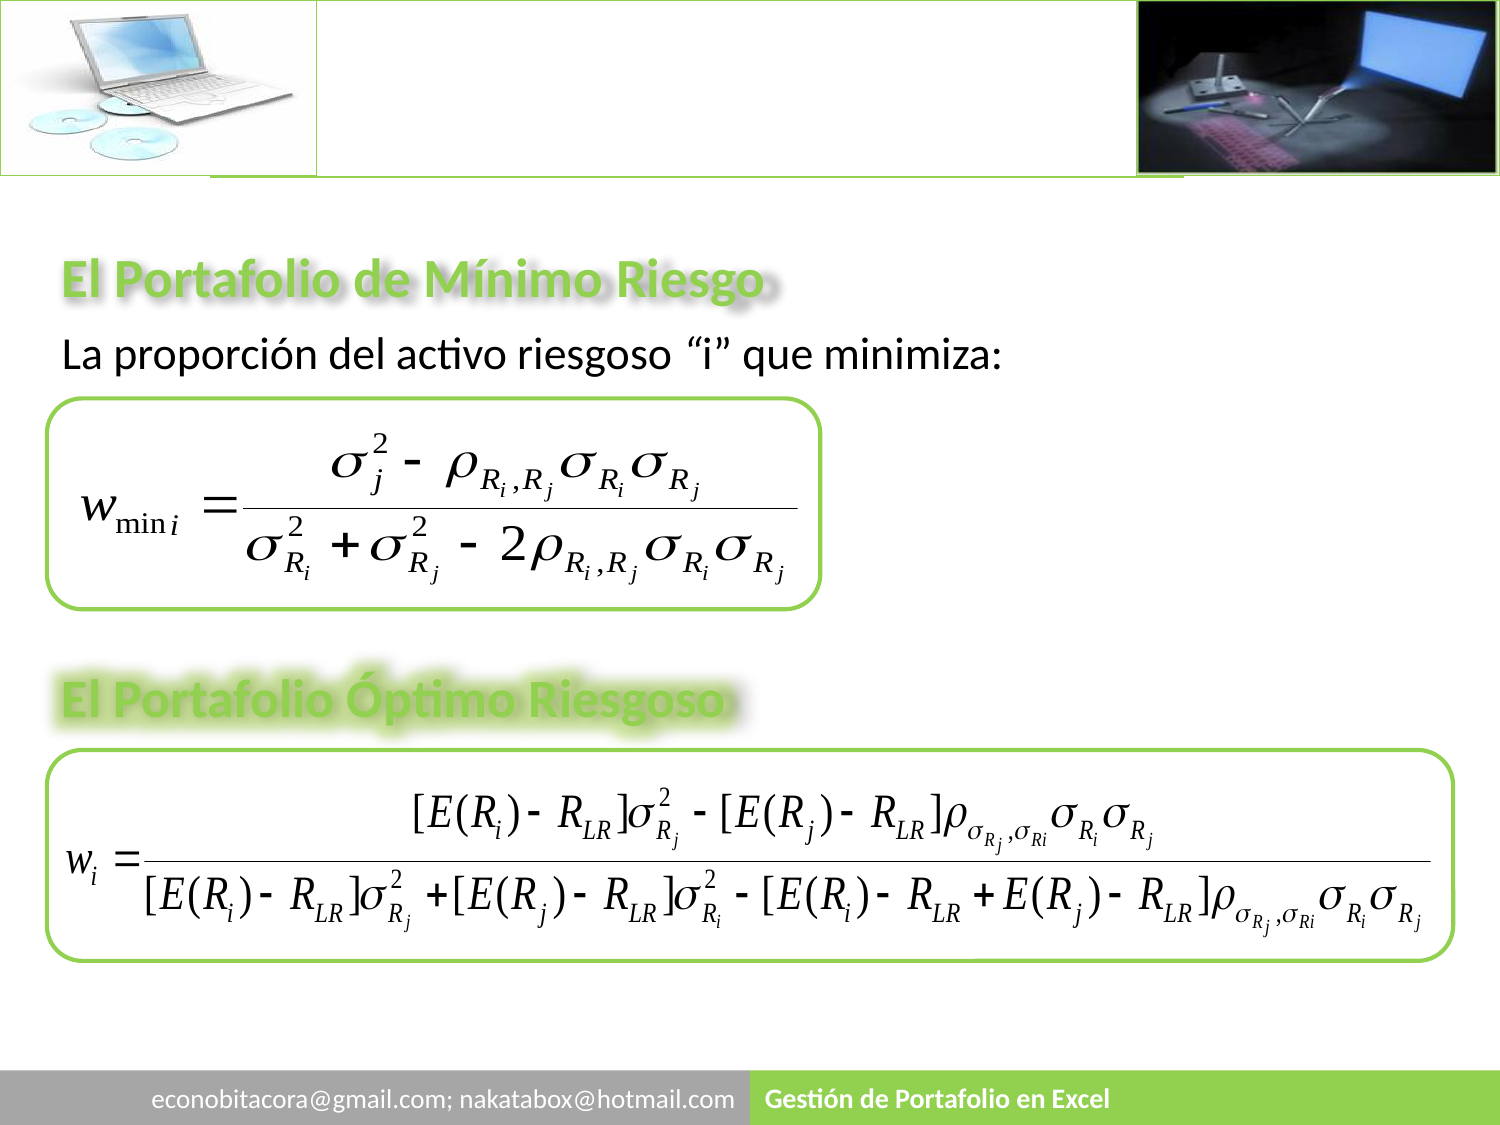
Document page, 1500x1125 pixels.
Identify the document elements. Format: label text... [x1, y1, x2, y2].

text_box econobitacora@gmail.com; nakatabox@hotmail.com [0, 1070, 749, 1125]
text_box La proporción del activo riesgoso “i” que minimiza: [46, 316, 1079, 375]
text_box [44, 396, 823, 612]
text_box [318, 0, 1134, 178]
text_box Gestión de Portafolio en Excel [749, 1070, 1500, 1125]
text_box El Portafolio Óptimo Riesgoso [46, 656, 891, 739]
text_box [58, 773, 1439, 950]
text_box [63, 956, 1440, 963]
picture [1136, 0, 1500, 177]
text_box [44, 747, 1456, 955]
picture [0, 0, 317, 177]
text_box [70, 421, 809, 598]
subtitle El Portafolio de Mínimo Riesgo [46, 234, 914, 317]
